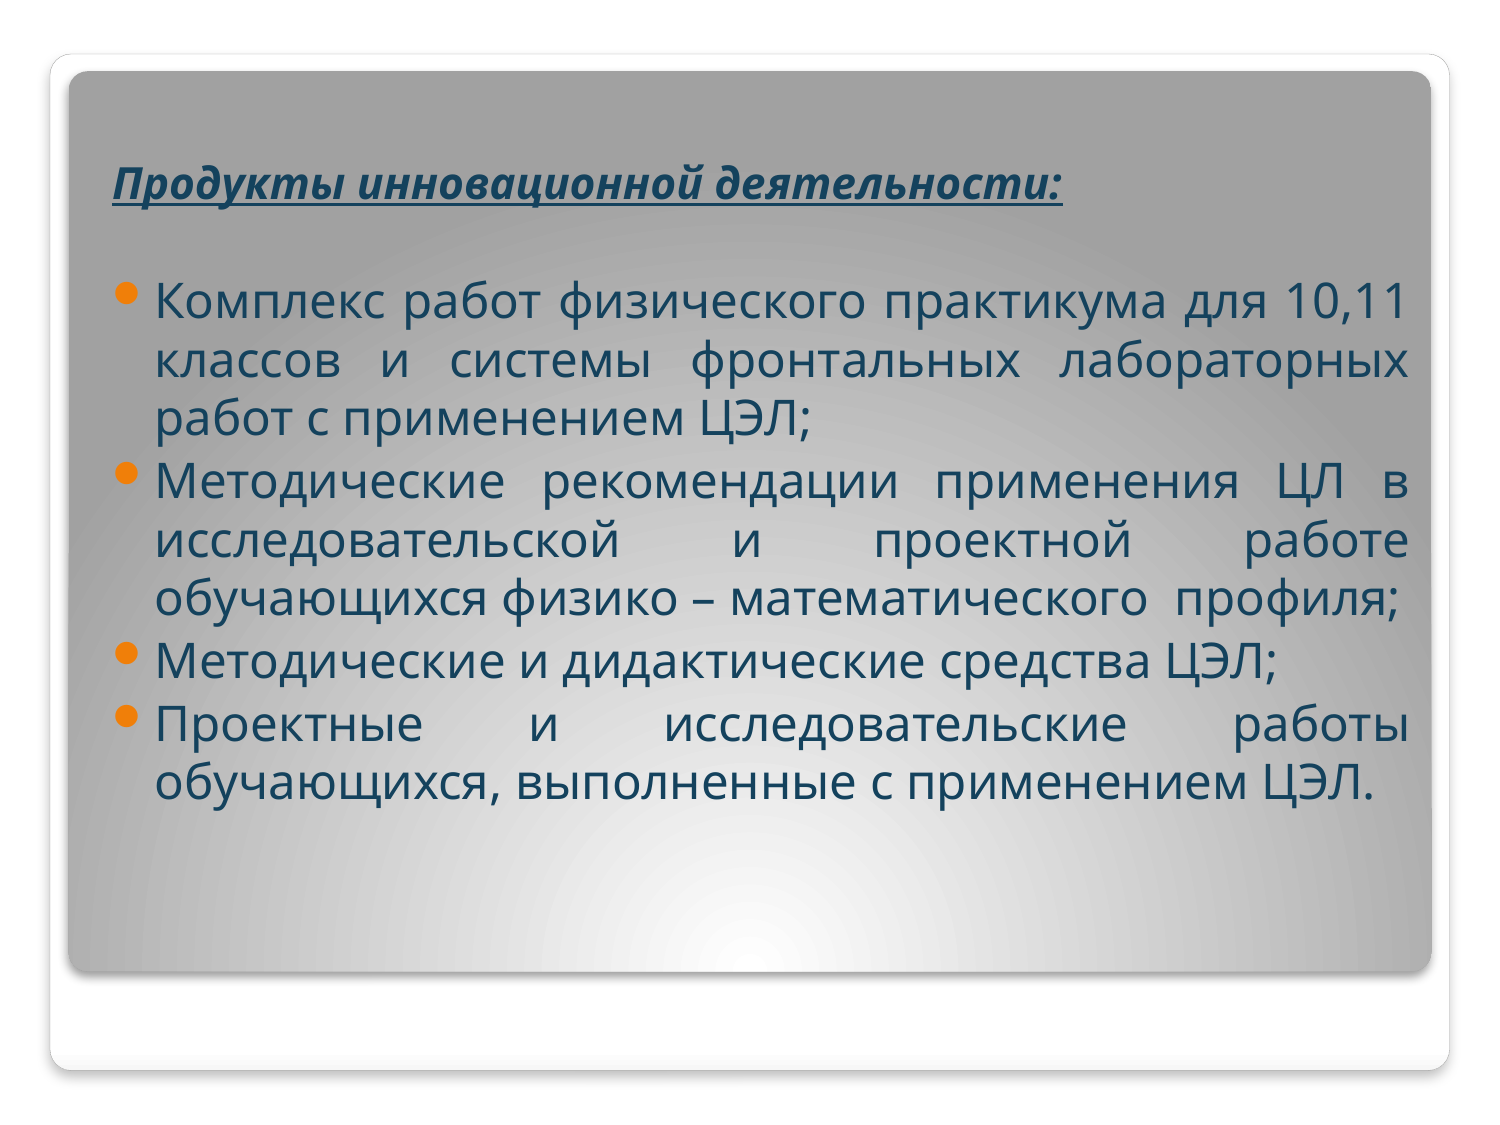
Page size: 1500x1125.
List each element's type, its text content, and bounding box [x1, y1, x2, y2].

list Продукты инновационной деятельности: Комплекс работ физического практикума для 10,11 классов и системы фронтальных лабораторных работ с применением ЦЭЛ; Методические рекомендации применения ЦЛ в исследовательской и проектной работе обучающихся физико – математического профиля; Методические и дидактические средства ЦЭЛ; Проектные и исследовательские работы обучающихся, выполненные с применением ЦЭЛ. [82, 140, 1425, 828]
